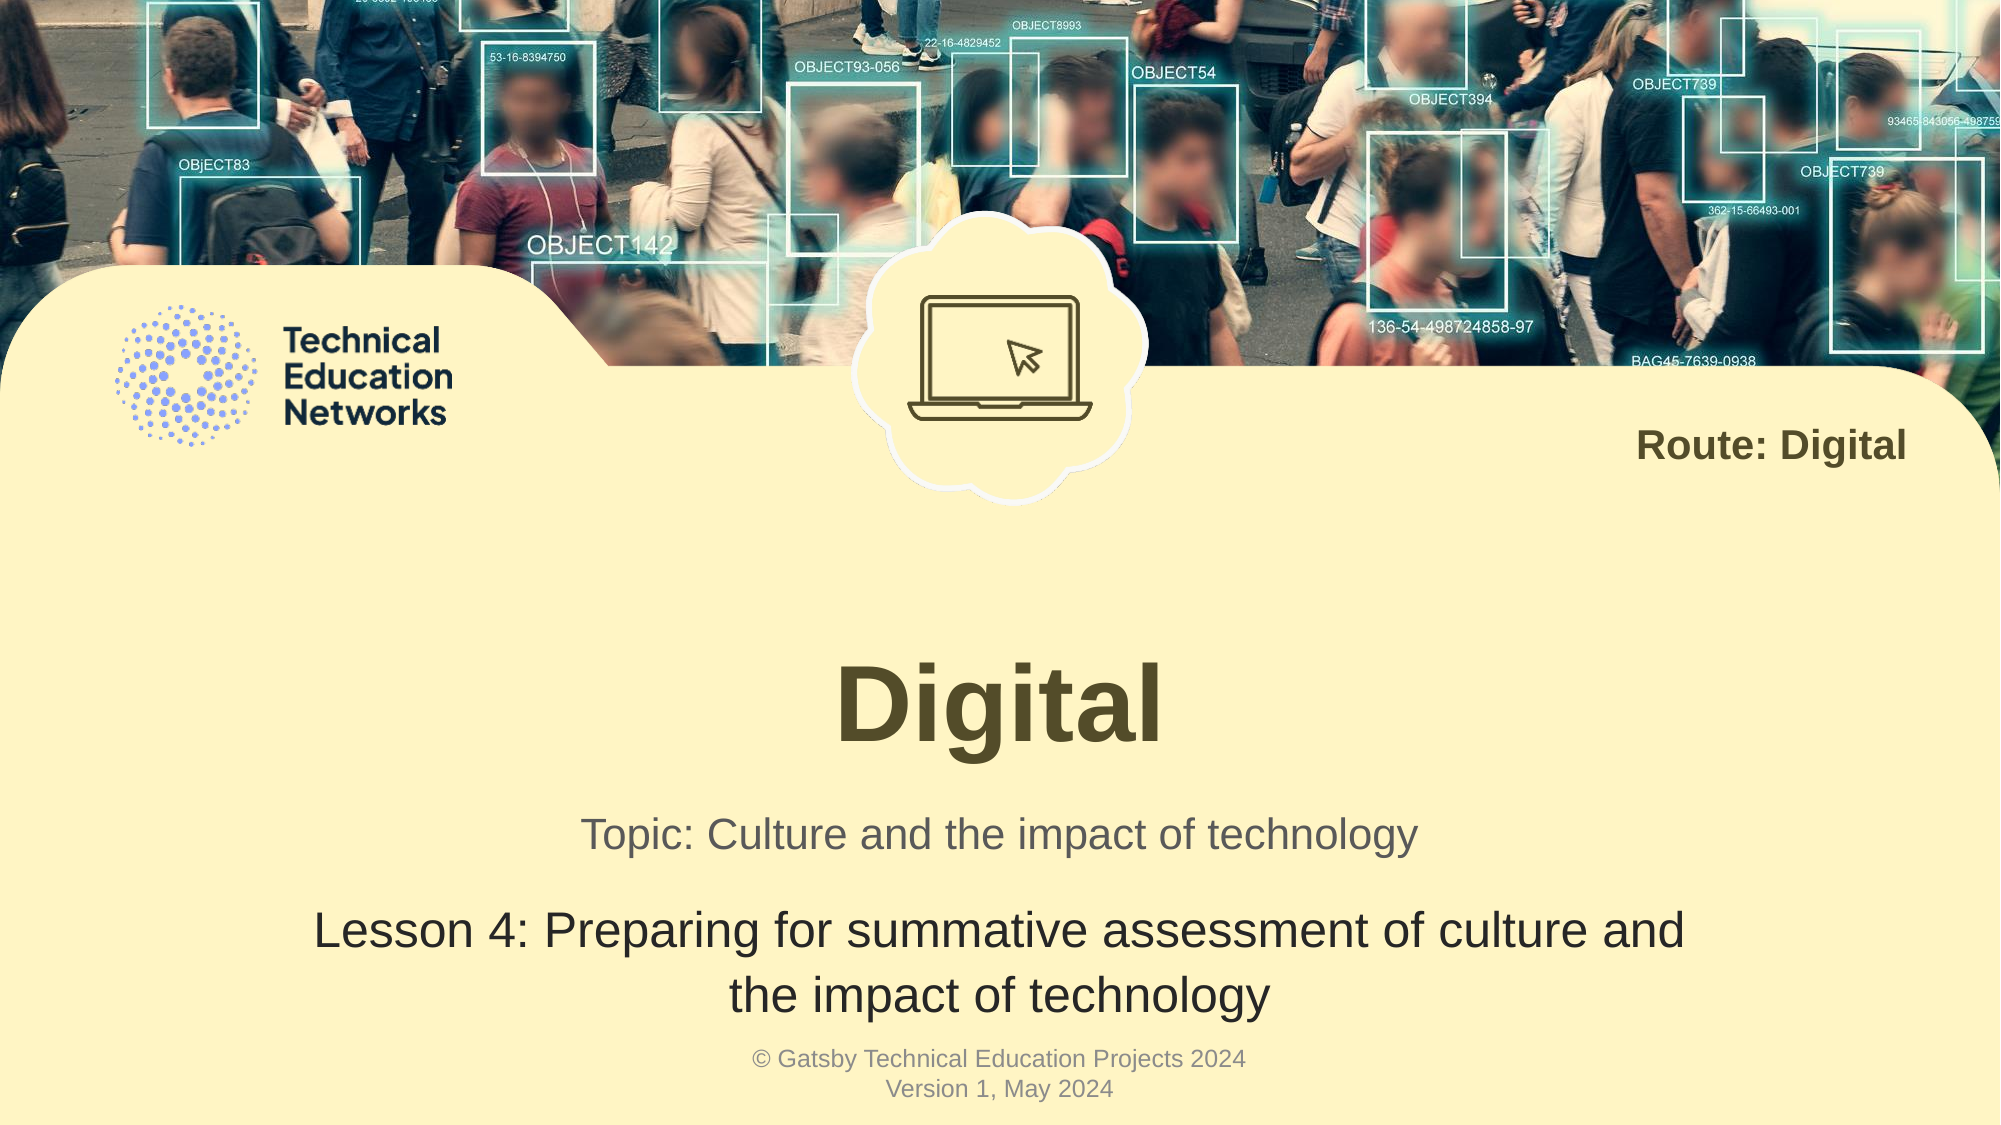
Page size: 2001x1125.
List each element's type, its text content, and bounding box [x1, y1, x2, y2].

title Digital [249, 629, 1750, 773]
list Route: Digital [999, 406, 1923, 494]
list Lesson 4: Preparing for summative assessment of culture and the impact of technology [249, 885, 1750, 961]
subtitle Topic: Culture and the impact of technology [249, 794, 1750, 885]
picture [0, 0, 2000, 1125]
